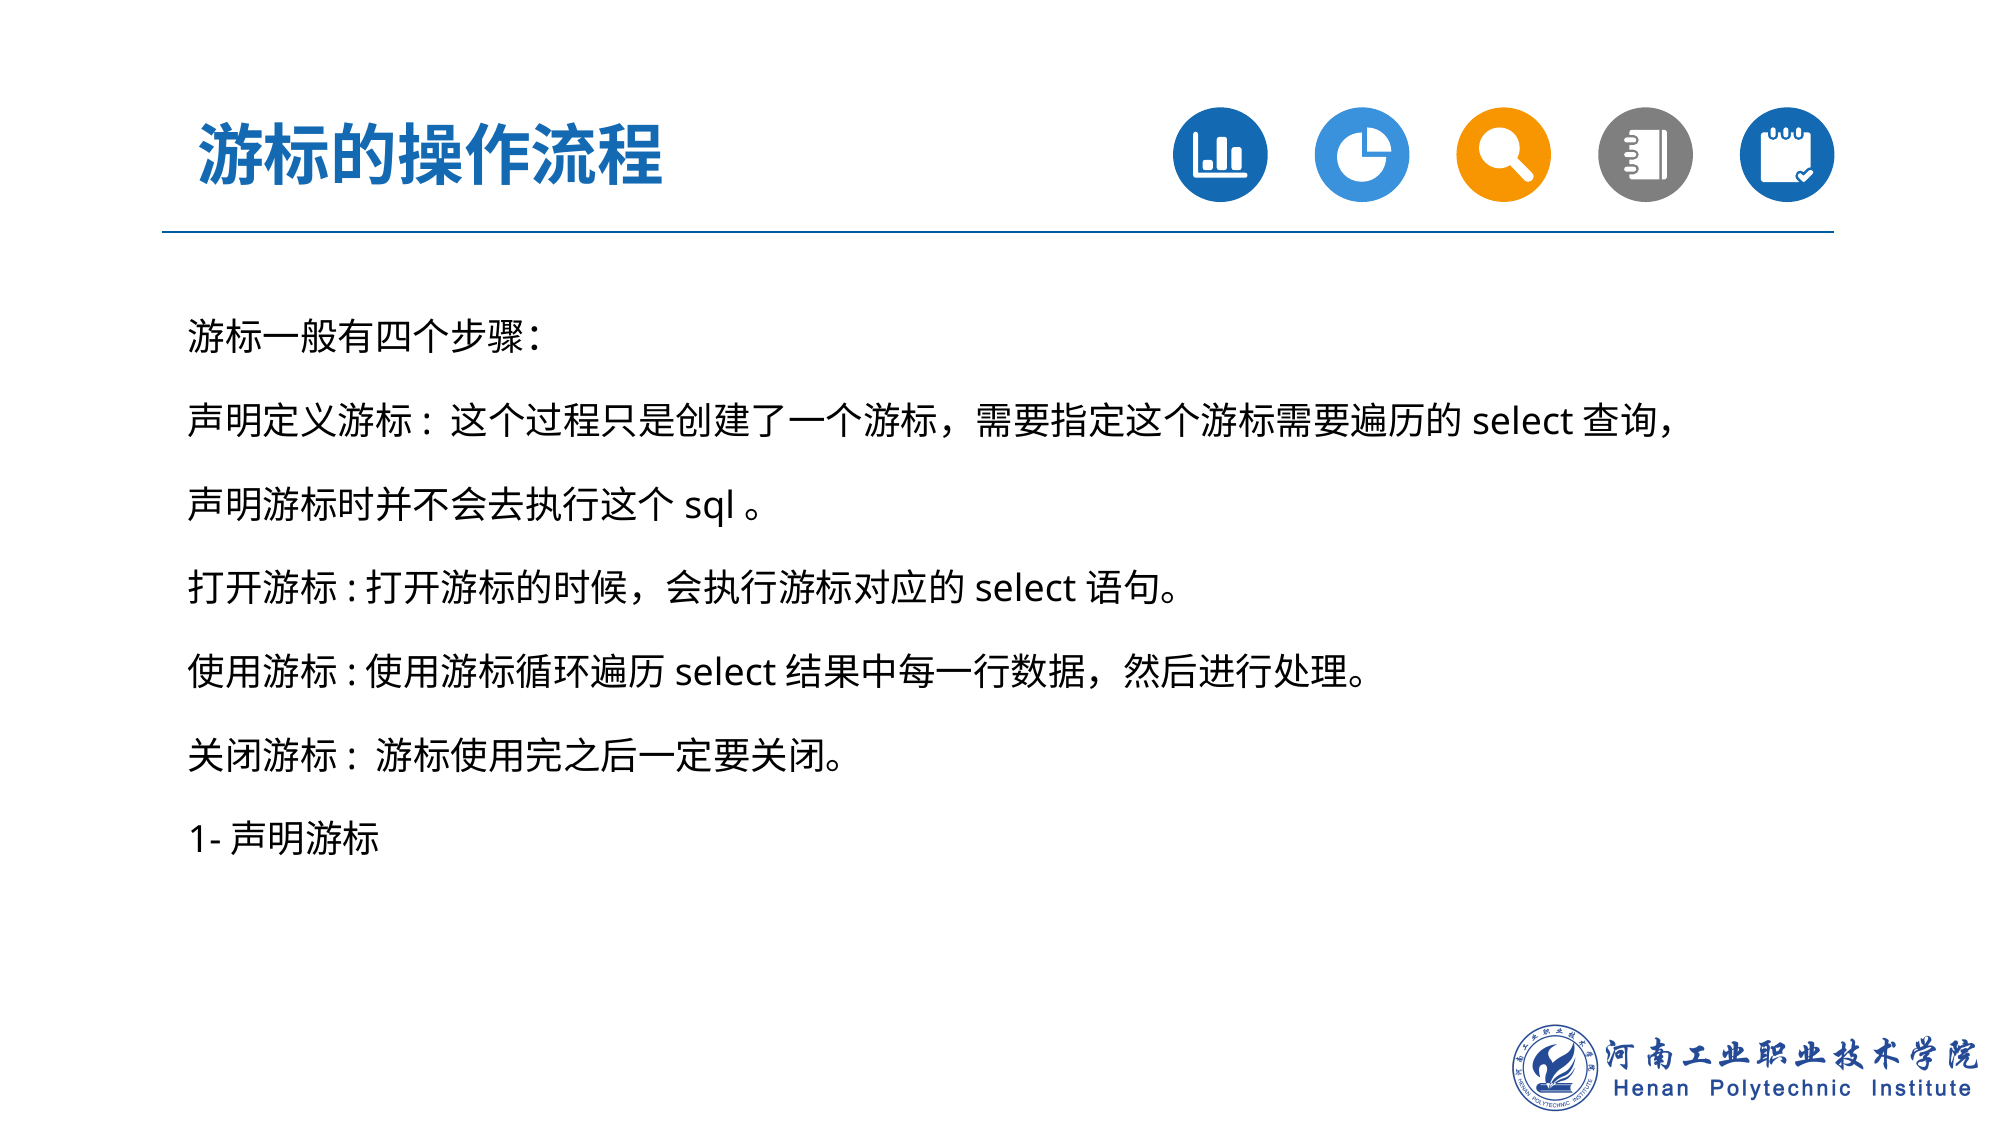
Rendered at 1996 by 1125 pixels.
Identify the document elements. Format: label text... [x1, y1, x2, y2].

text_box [1456, 107, 1552, 203]
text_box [1314, 107, 1410, 203]
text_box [1739, 107, 1835, 203]
text_box 游标的操作流程 [110, 93, 752, 203]
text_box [1598, 107, 1694, 203]
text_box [1172, 107, 1268, 203]
text_box 游标一般有四个步骤： 声明定义游标: 这个过程只是创建了一个游标，需要指定这个游标需要遍历的select查询，声明游标时并不会去执行这个sql。 打开游标:打开游标的时候，会执行游标对应的select语句。 使用游标:使用游标循环遍历select结果中每一行数据，然后进行处理。 关闭游标: 游标使用完之后一定要关闭。 1-声明游标 [167, 254, 1668, 851]
picture [1493, 1020, 1984, 1118]
